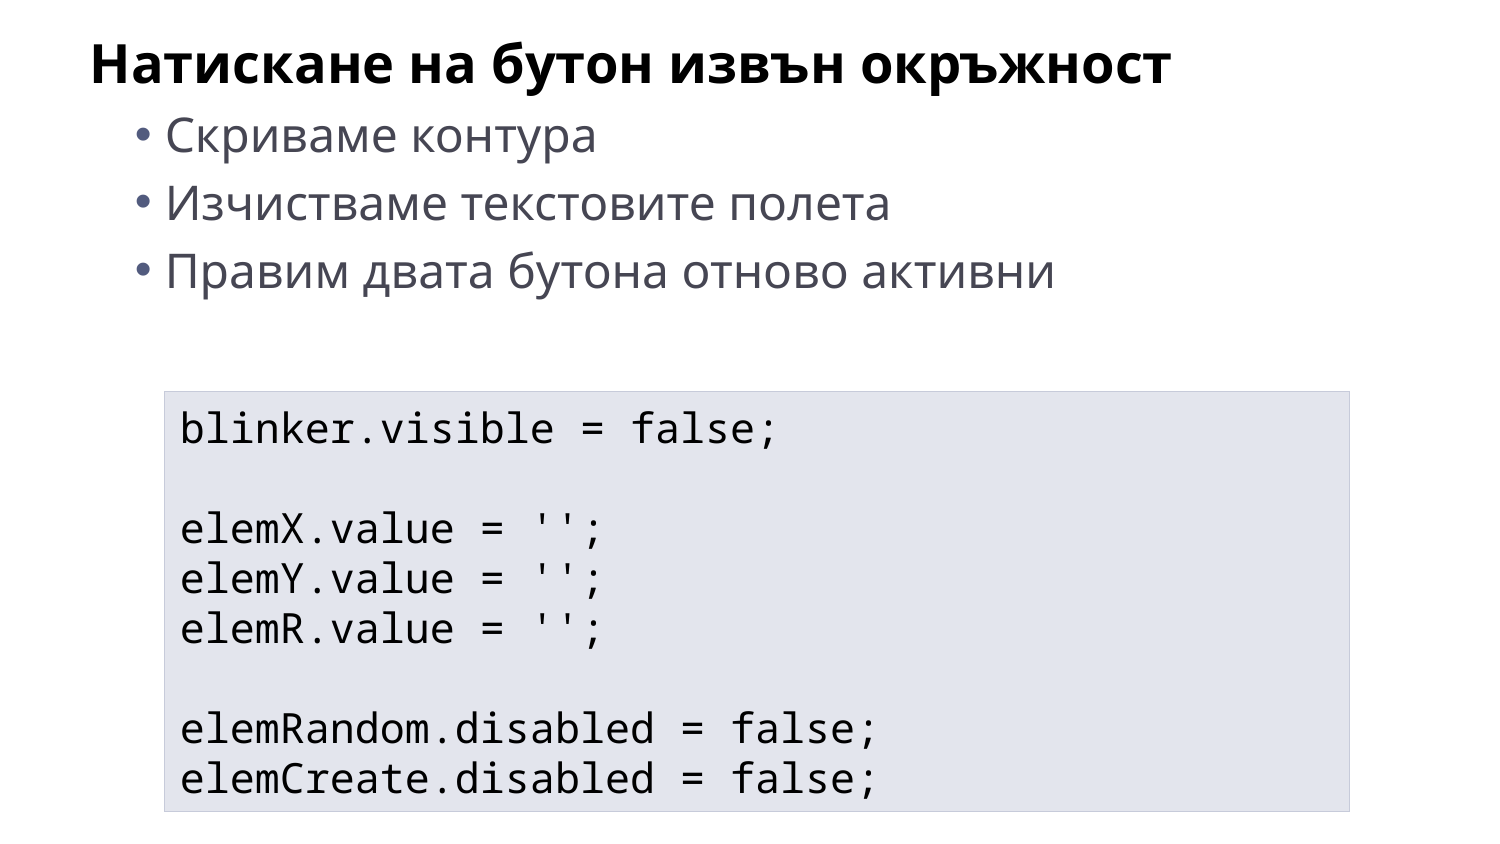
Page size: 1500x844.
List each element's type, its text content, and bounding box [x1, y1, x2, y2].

text_box blinker.visible = false; elemX.value = ''; elemY.value = ''; elemR.value = ''; elemRandom.disabled = false; elemCreate.disabled = false; [164, 391, 1350, 812]
list Натискане на бутон извън окръжност Скриваме контура Изчистваме текстовите полета Правим двата бутона отново активни [75, 21, 1475, 835]
